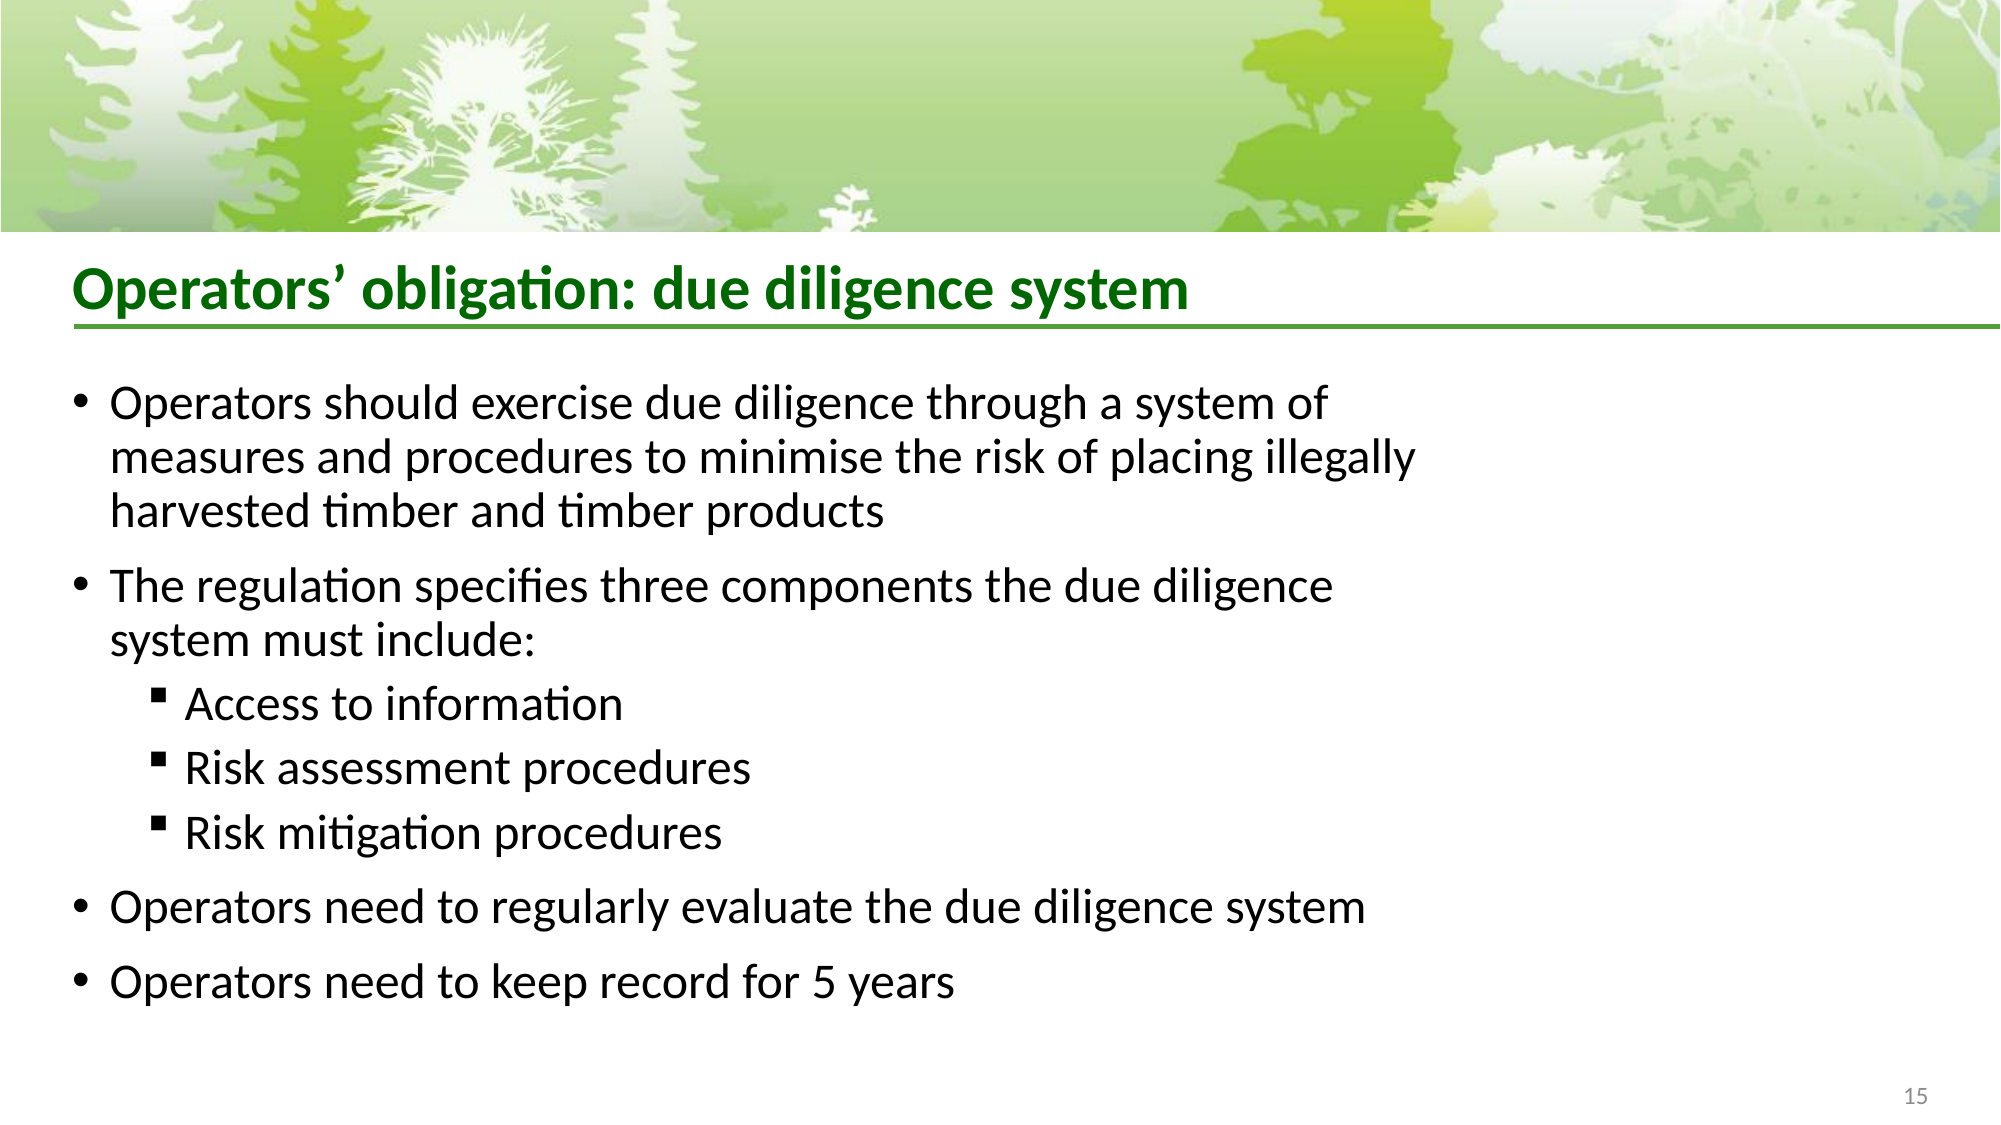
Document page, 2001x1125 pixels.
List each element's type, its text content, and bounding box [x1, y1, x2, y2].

list Operators should exercise due diligence through a system of measures and procedures to minimise the risk of placing illegally harvested timber and timber products The regulation specifies three components the due diligence system must include: Access to information Risk assessment procedures Risk mitigation procedures Operators need to regularly evaluate the due diligence system Operators need to keep record for 5 years [57, 368, 1465, 1112]
slide_number 15 [1493, 1065, 1944, 1125]
picture [0, 0, 2000, 232]
title Operators’ obligation: due diligence system [57, 195, 1558, 383]
